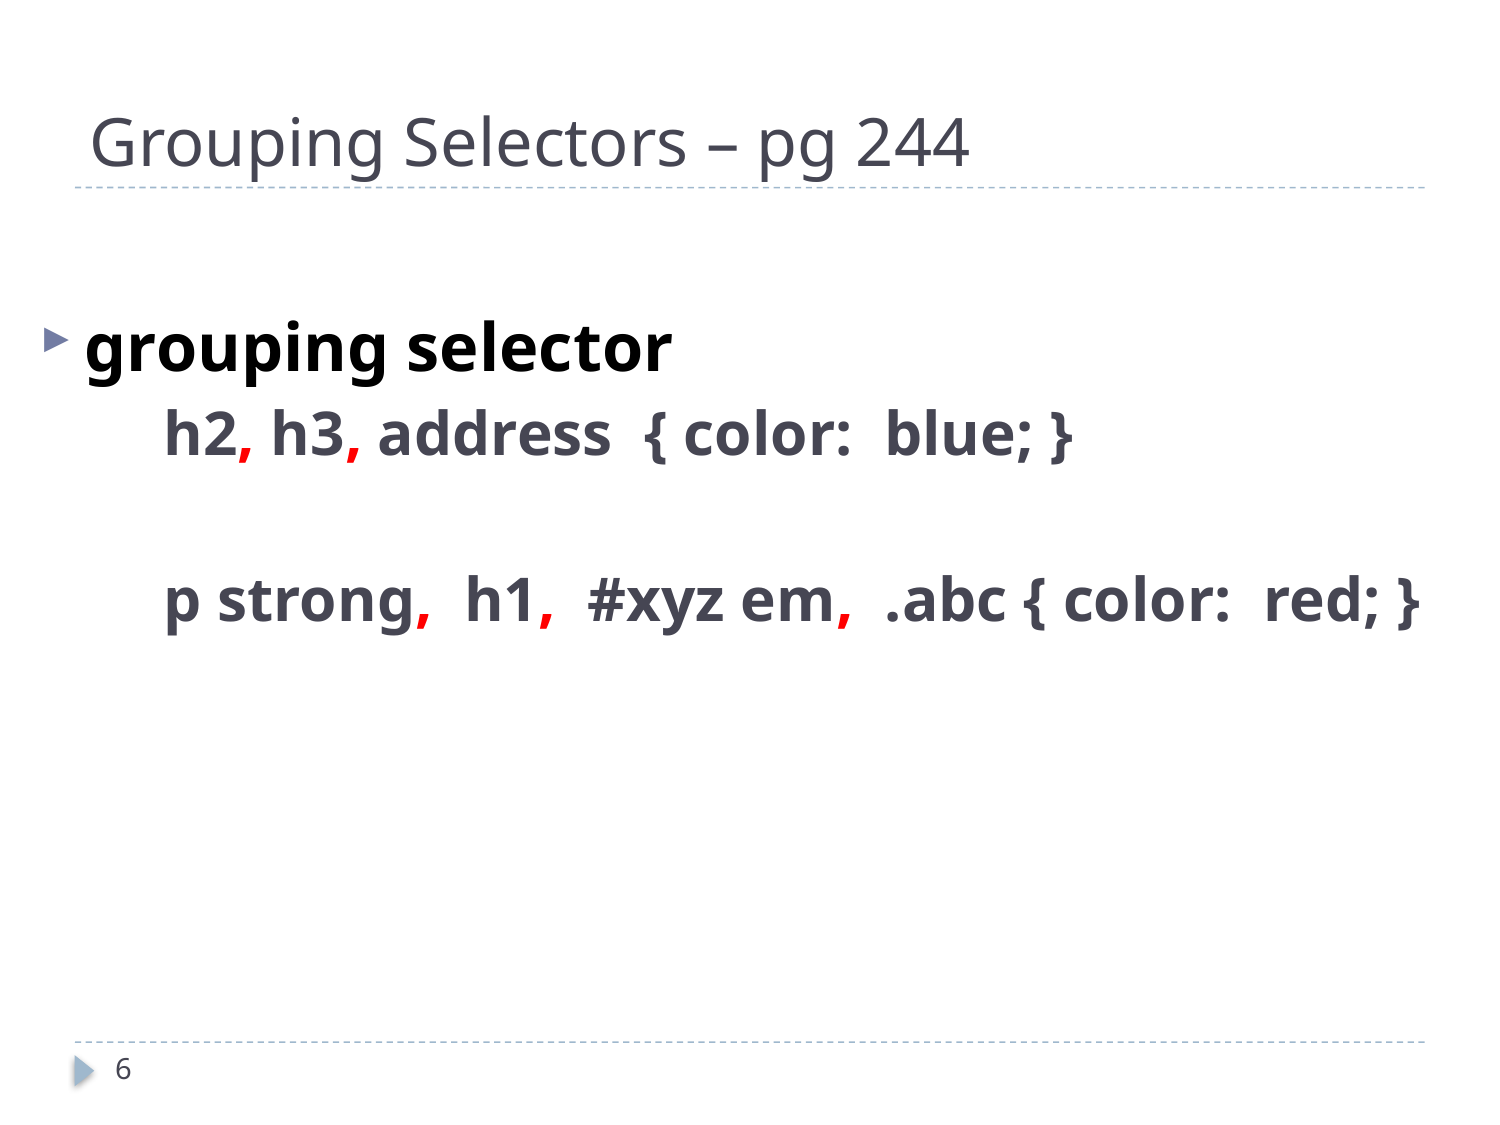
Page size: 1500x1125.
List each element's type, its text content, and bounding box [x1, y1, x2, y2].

slide_number 6 [100, 1042, 426, 1103]
title Grouping Selectors – pg 244 [75, 24, 1425, 188]
list grouping selector h2, h3, address { color: blue; } p strong, h1, #xyz em, .abc { color: red; } [24, 224, 1488, 1025]
